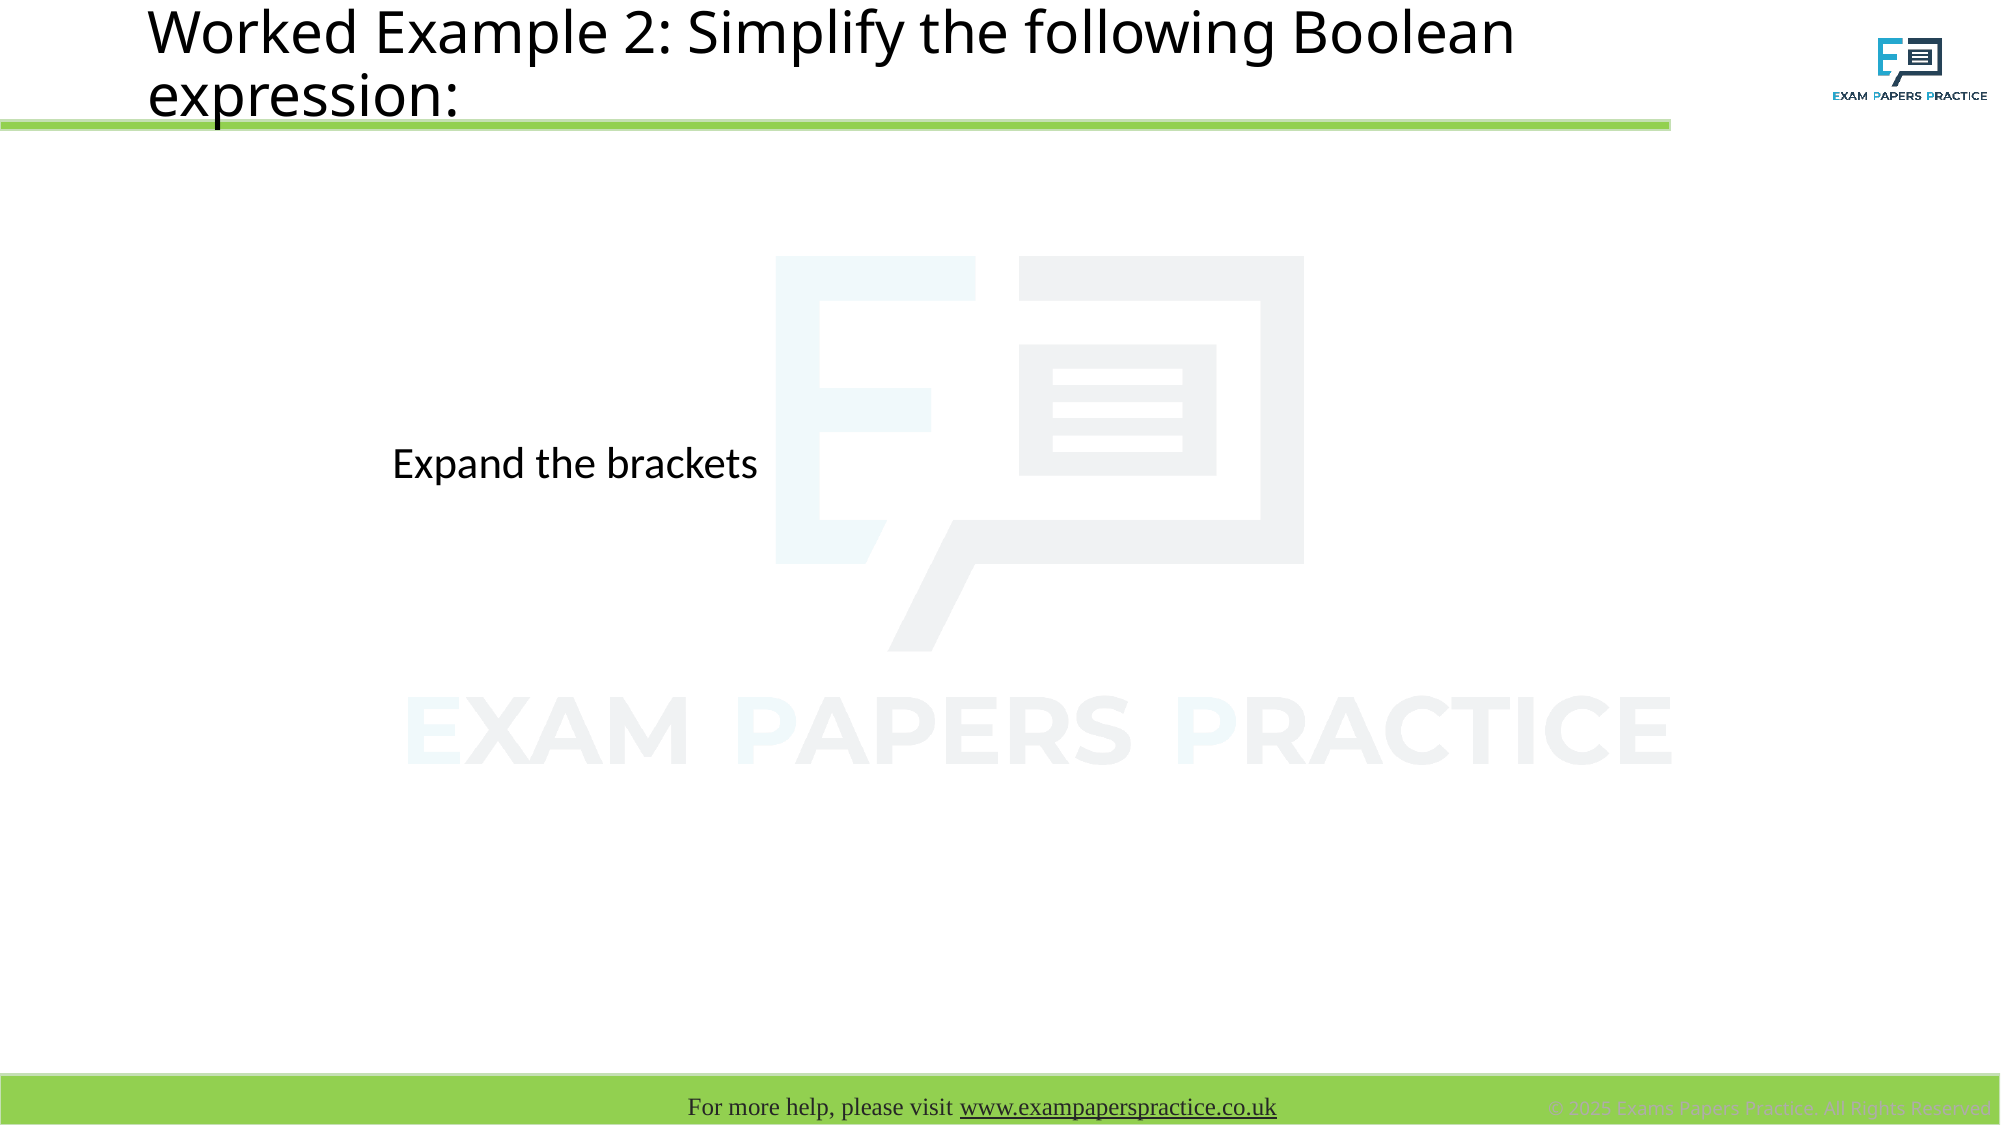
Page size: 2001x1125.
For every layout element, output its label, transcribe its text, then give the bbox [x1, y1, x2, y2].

title Worked Example 2: Simplify the following Boolean expression: [132, 11, 1858, 121]
